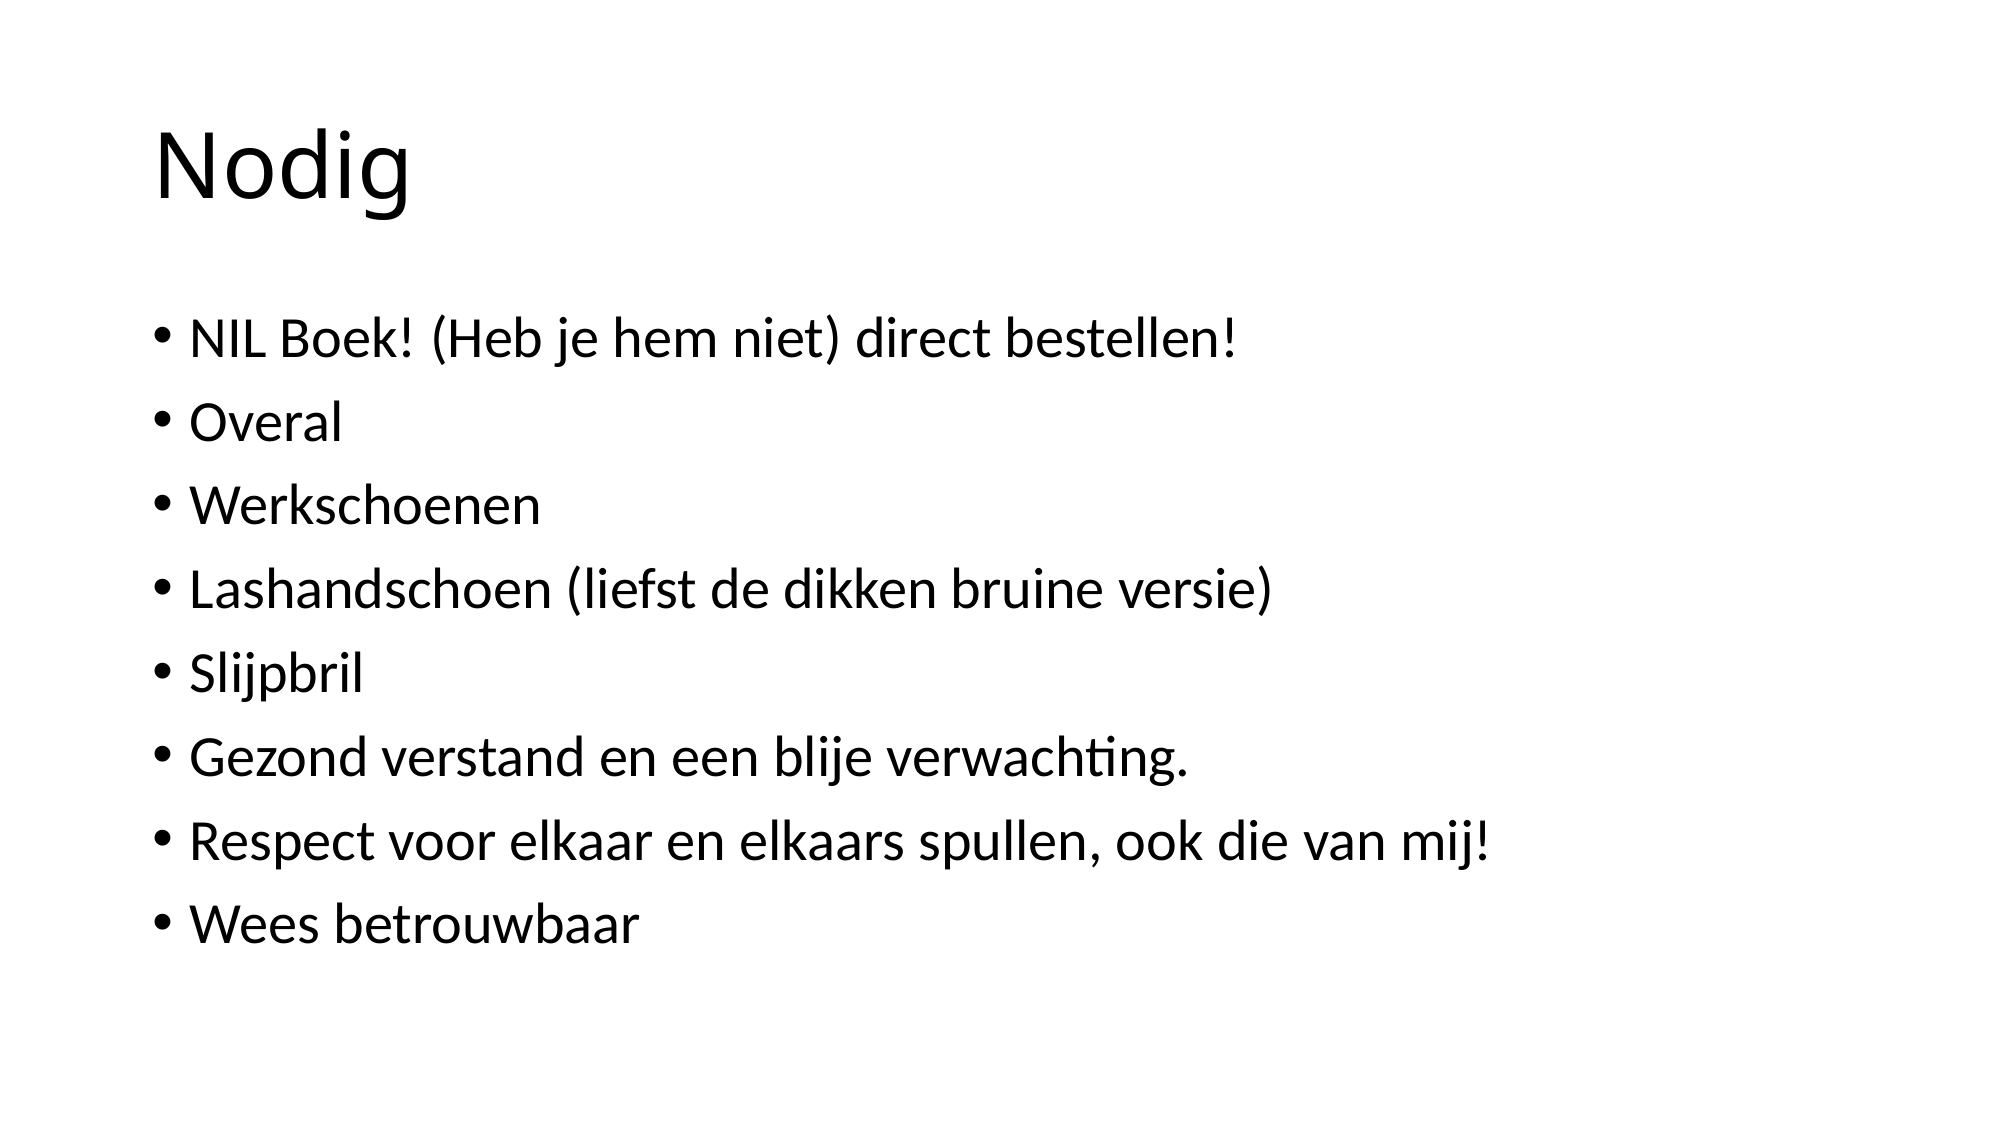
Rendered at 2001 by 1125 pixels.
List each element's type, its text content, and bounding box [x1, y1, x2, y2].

title Nodig [137, 59, 1863, 278]
list NIL Boek! (Heb je hem niet) direct bestellen! Overal Werkschoenen Lashandschoen (liefst de dikken bruine versie) Slijpbril Gezond verstand en een blije verwachting. Respect voor elkaar en elkaars spullen, ook die van mij! Wees betrouwbaar [137, 299, 1863, 1014]
